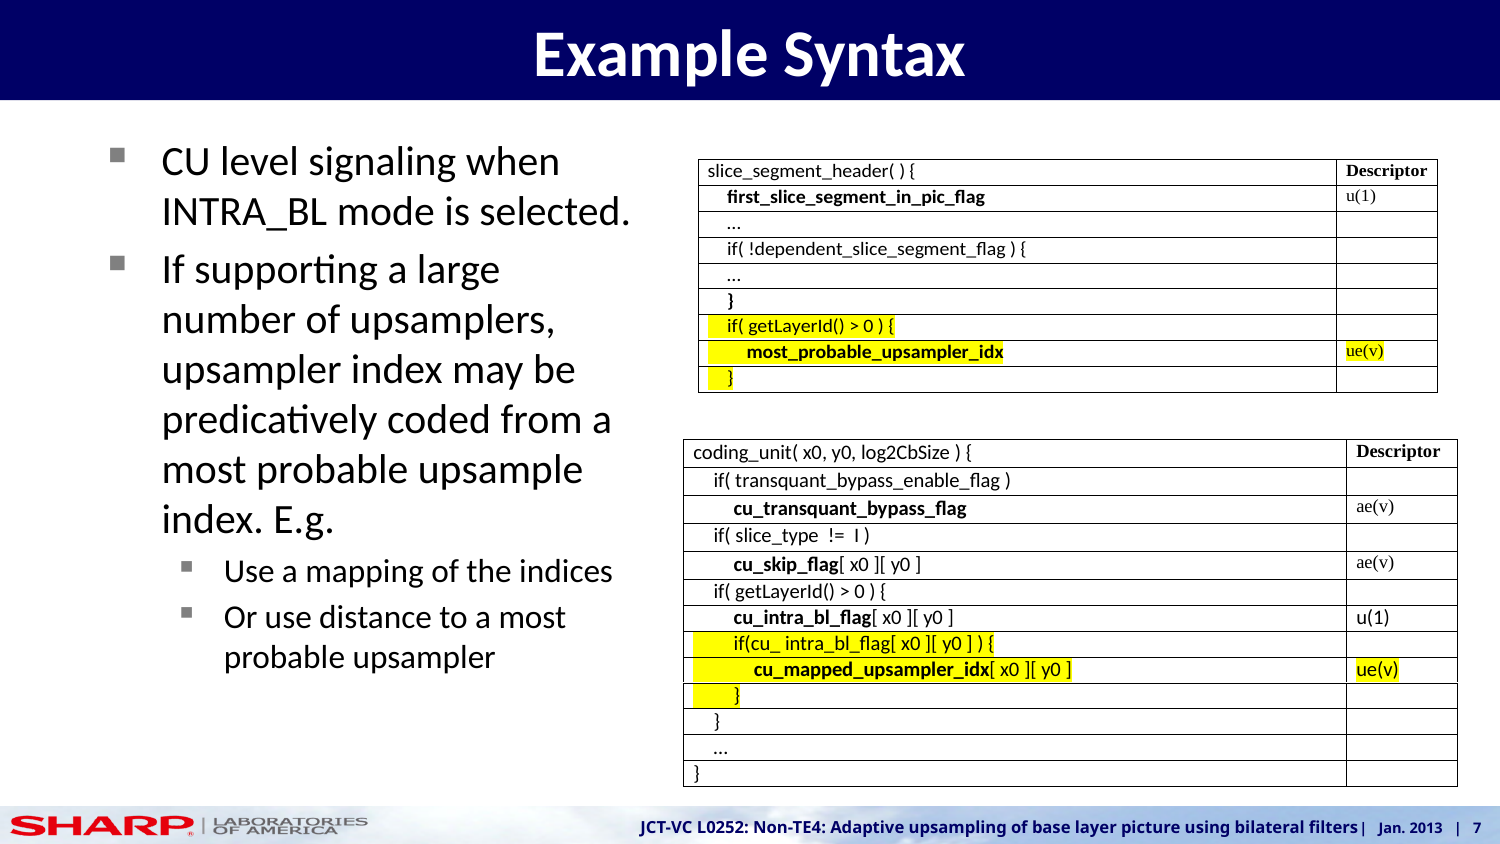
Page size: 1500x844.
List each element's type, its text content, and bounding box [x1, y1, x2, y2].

picture [637, 159, 1500, 427]
picture [0, 438, 1500, 844]
title Example Syntax [17, 0, 1484, 101]
list CU level signaling when INTRA_BL mode is selected. If supporting a large number of upsamplers, upsampler index may be predicatively coded from a most probable upsample index. E.g. Use a mapping of the indices Or use distance to a most probable upsampler [93, 126, 650, 756]
